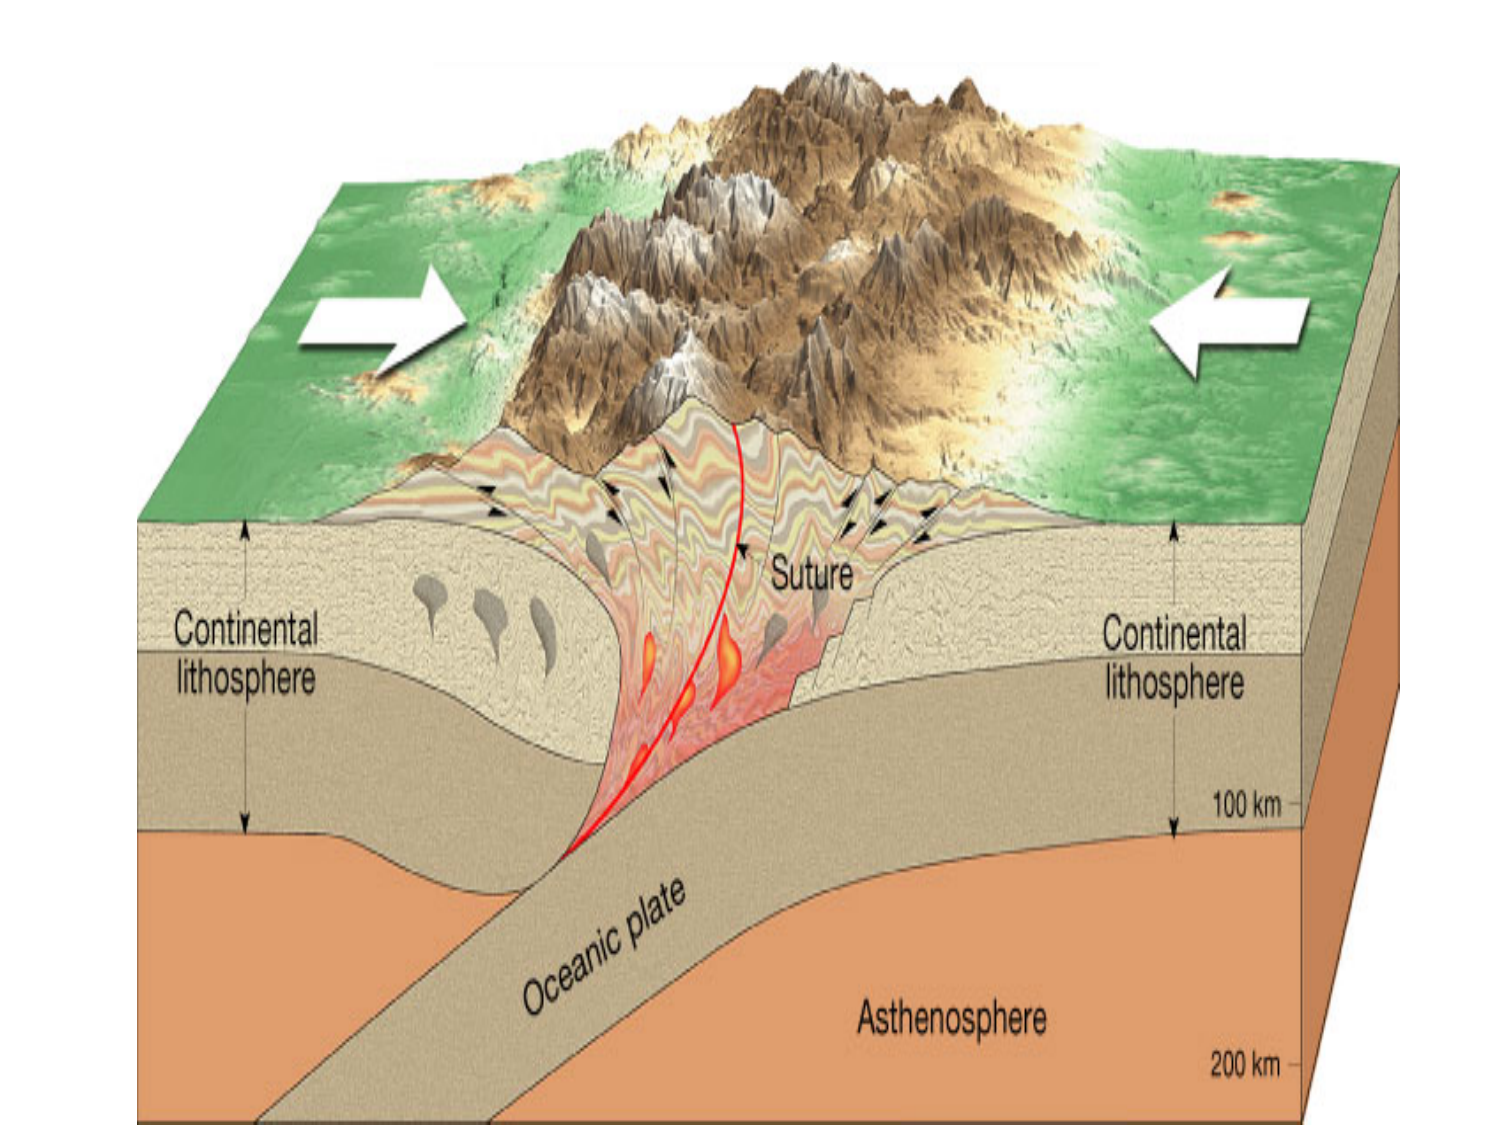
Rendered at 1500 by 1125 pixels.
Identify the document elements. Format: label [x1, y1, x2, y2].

picture [137, 62, 1401, 1125]
